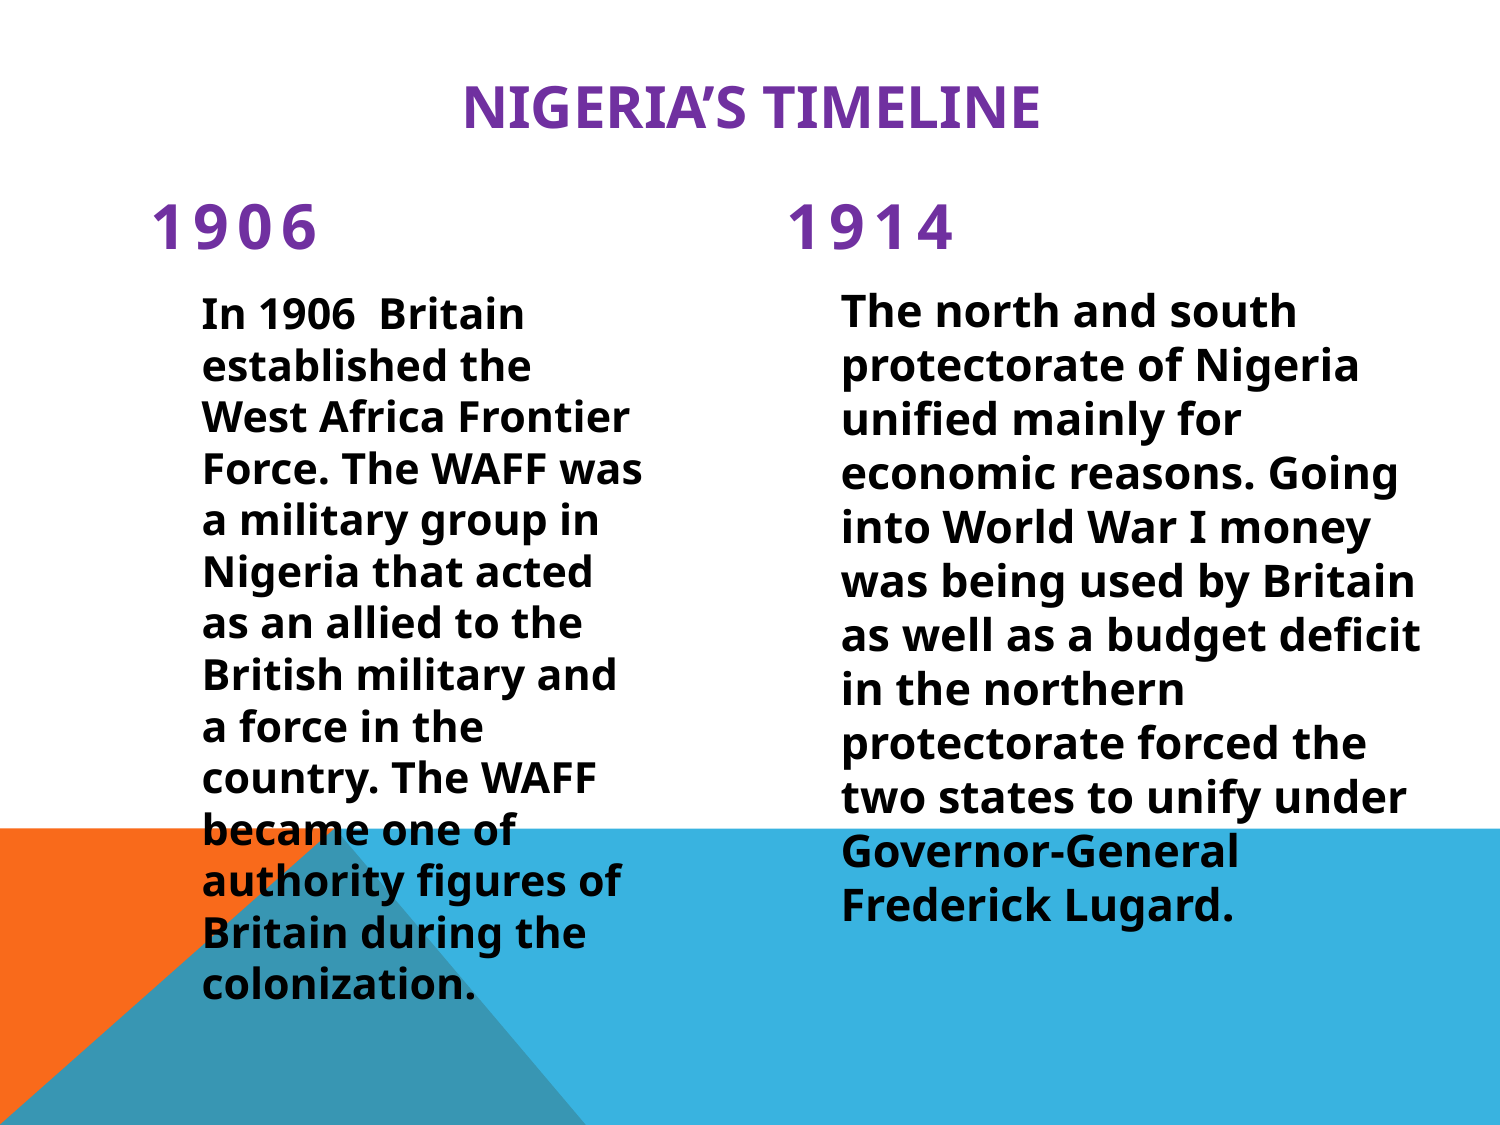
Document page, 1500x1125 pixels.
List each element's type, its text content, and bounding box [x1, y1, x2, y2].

title Nigeria’s timeline [135, 60, 1369, 150]
list In 1906 Britain established the West Africa Frontier Force. The WAFF was a military group in Nigeria that acted as an allied to the British military and a force in the country. The WAFF became one of authority figures of Britain during the colonization. [134, 279, 660, 1025]
list 1914 [771, 179, 1296, 270]
list The north and south protectorate of Nigeria unified mainly for economic reasons. Going into World War I money was being used by Britain as well as a budget deficit in the northern protectorate forced the two states to unify under Governor-General Frederick Lugard. [774, 275, 1438, 1025]
list 1906 [135, 179, 660, 270]
